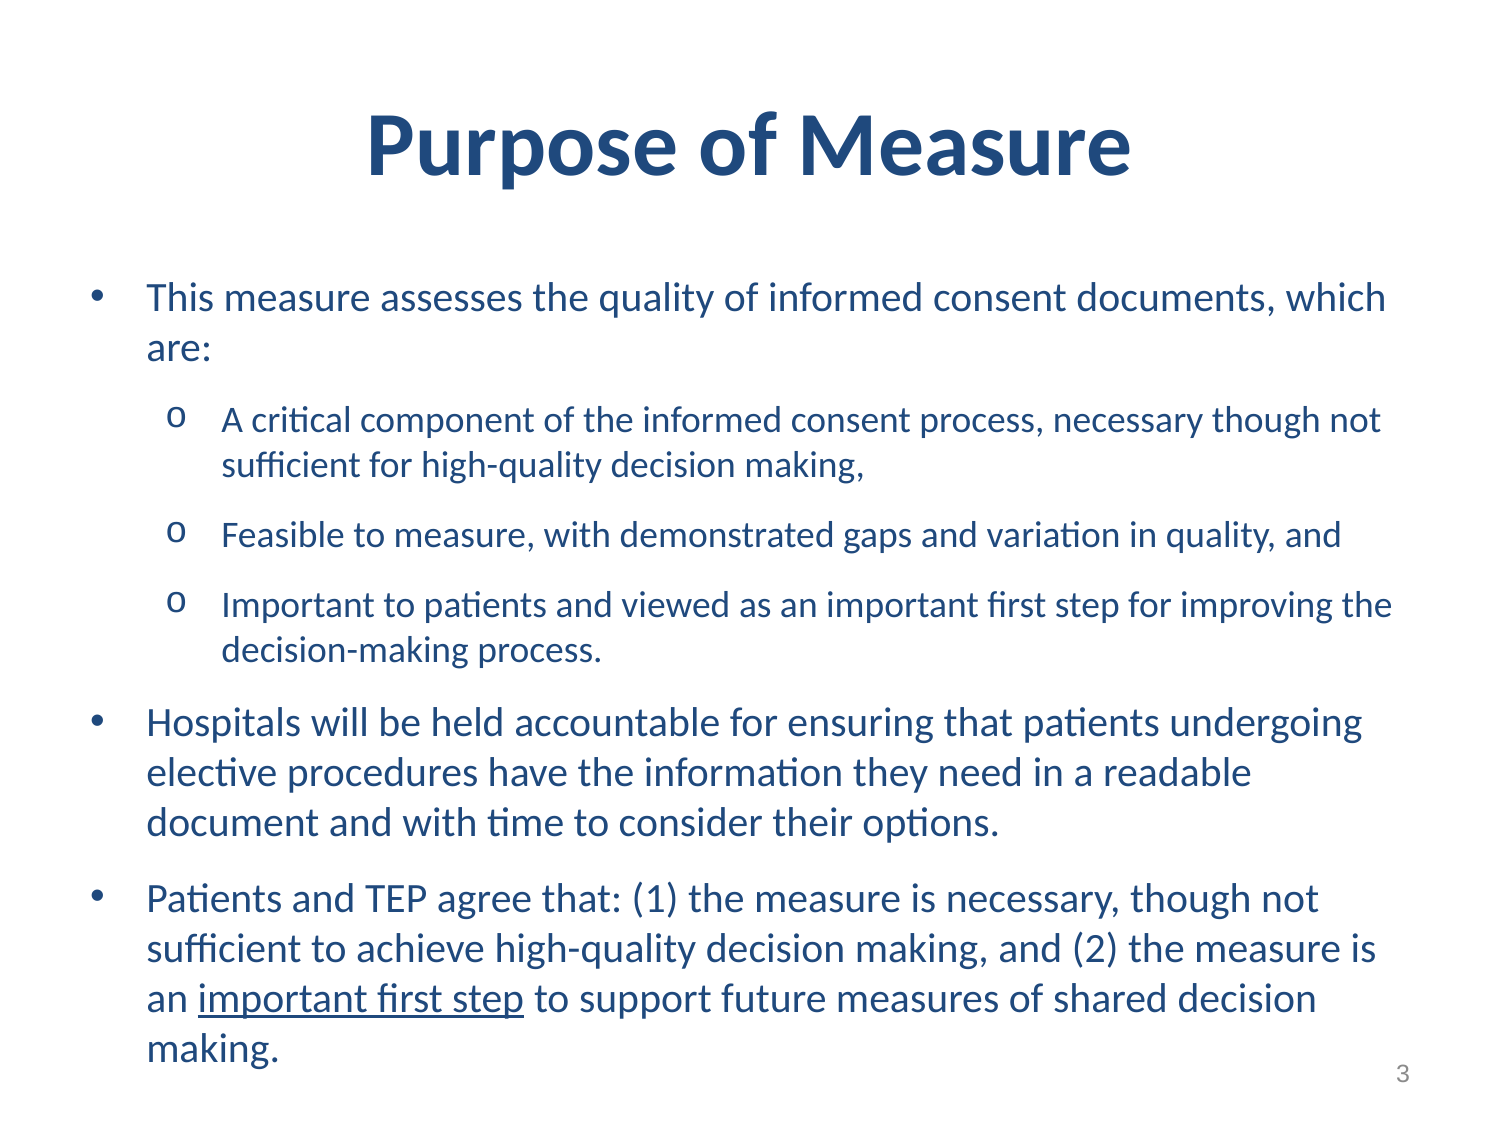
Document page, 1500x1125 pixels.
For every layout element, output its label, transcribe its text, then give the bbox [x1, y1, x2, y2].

slide_number 3 [1074, 1042, 1425, 1103]
list This measure assesses the quality of informed consent documents, which are: A critical component of the informed consent process, necessary though not sufficient for high-quality decision making, Feasible to measure, with demonstrated gaps and variation in quality, and Important to patients and viewed as an important first step for improving the decision-making process. Hospitals will be held accountable for ensuring that patients undergoing elective procedures have the information they need in a readable document and with time to consider their options. Patients and TEP agree that: (1) the measure is necessary, though not sufficient to achieve high-quality decision making, and (2) the measure is an important first step to support future measures of shared decision making. [75, 262, 1425, 1075]
title Purpose of Measure [75, 45, 1425, 233]
